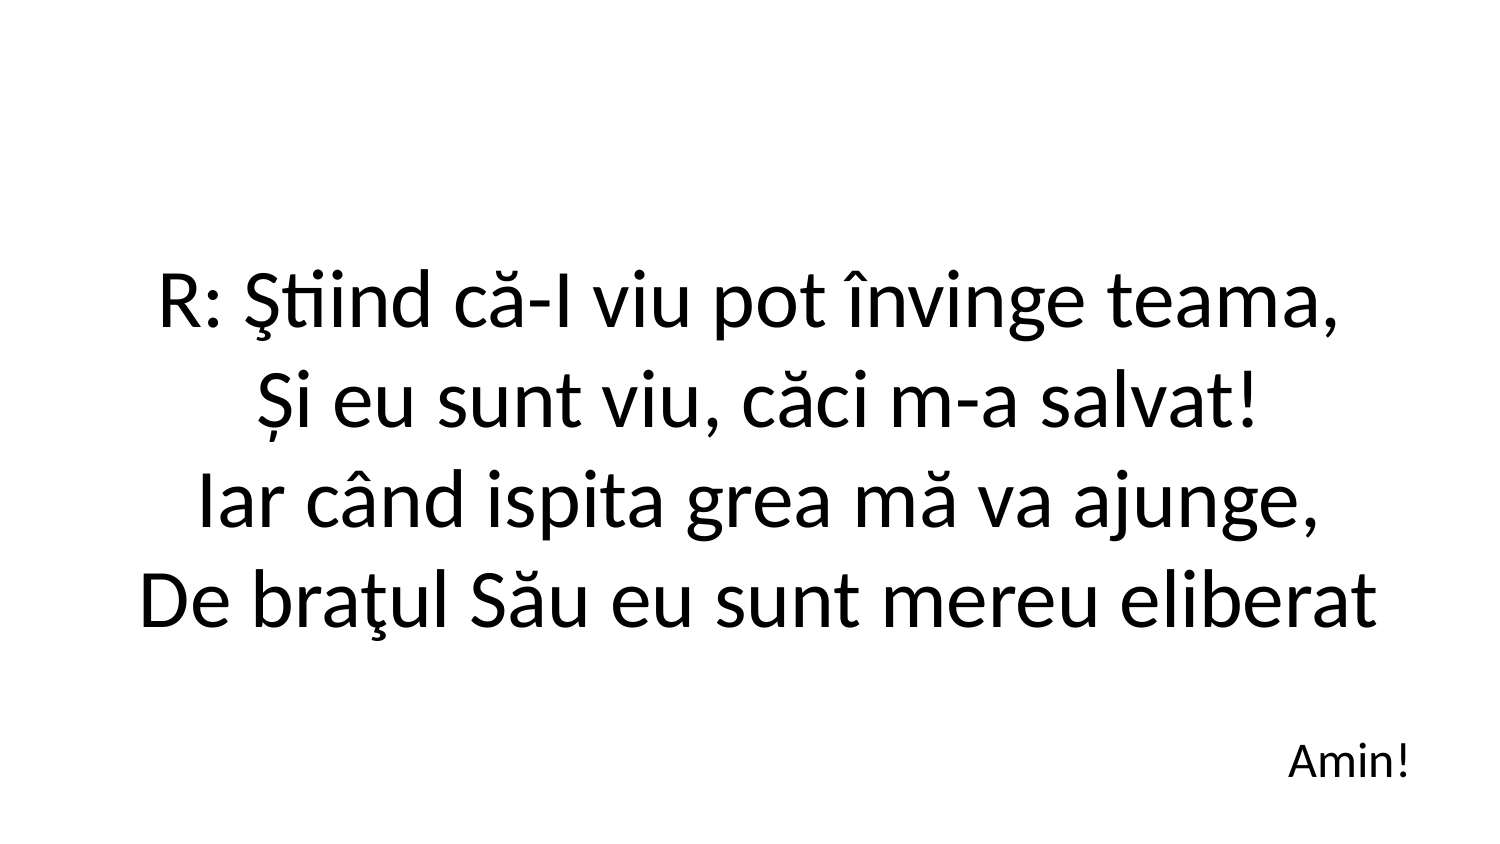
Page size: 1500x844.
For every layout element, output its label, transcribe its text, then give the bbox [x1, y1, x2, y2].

text_box R: Ştiind că-I viu pot învinge teama, Și eu sunt viu, căci m-a salvat! Iar când ispita grea mă va ajunge, De braţul Său eu sunt mereu eliberat [105, 192, 1395, 652]
text_box Amin! [1273, 674, 1427, 795]
